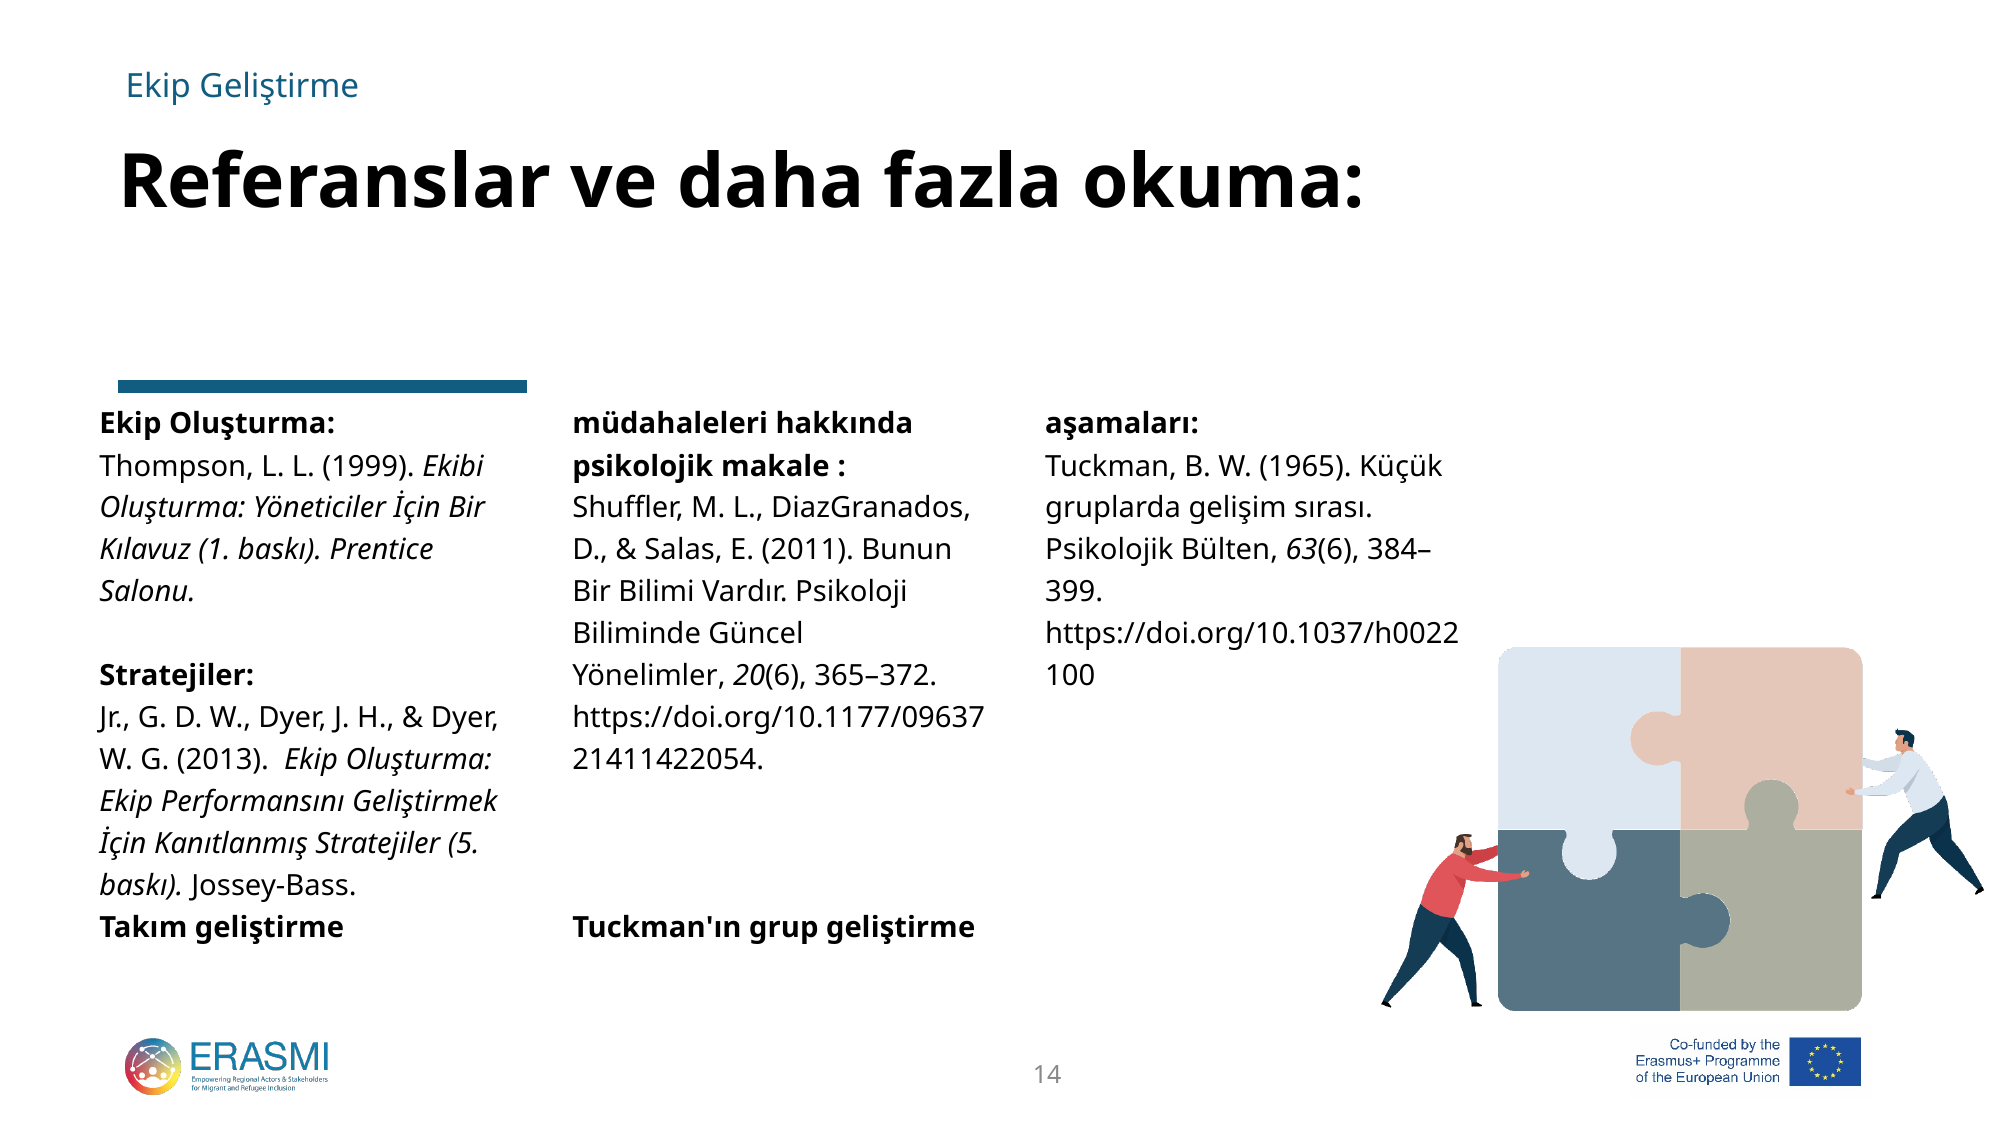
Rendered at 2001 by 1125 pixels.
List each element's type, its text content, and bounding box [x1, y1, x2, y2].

title Referanslar ve daha fazla okuma: [117, 138, 1472, 297]
picture [1630, 1025, 1872, 1098]
picture [1381, 646, 1984, 1012]
picture [118, 1035, 332, 1098]
list Ekip Oluşturma: Thompson, L. L. (1999). Ekibi Oluşturma: Yöneticiler İçin Bir Kılavuz (1. baskı). Prentice Salonu. Stratejiler: Jr., G. D. W., Dyer, J. H., & Dyer, W. G. (2013). Ekip Oluşturma: Ekip Performansını Geliştirmek İçin Kanıtlanmış Stratejiler (5. baskı). Jossey-Bass. Takım geliştirme müdahaleleri hakkında psikolojik makale : Shuffler, M. L., DiazGranados, D., & Salas, E. (2011). Bunun Bir Bilimi Vardır. Psikoloji Biliminde Güncel Yönelimler, 20(6), 365–372. https://doi.org/10.1177/0963721411422054. Tuckman'ın grup geliştirme aşamaları: Tuckman, B. W. (1965). Küçük gruplarda gelişim sırası. Psikolojik Bülten, 63(6), 384–399. https://doi.org/10.1037/h0022100 [51, 397, 1472, 964]
